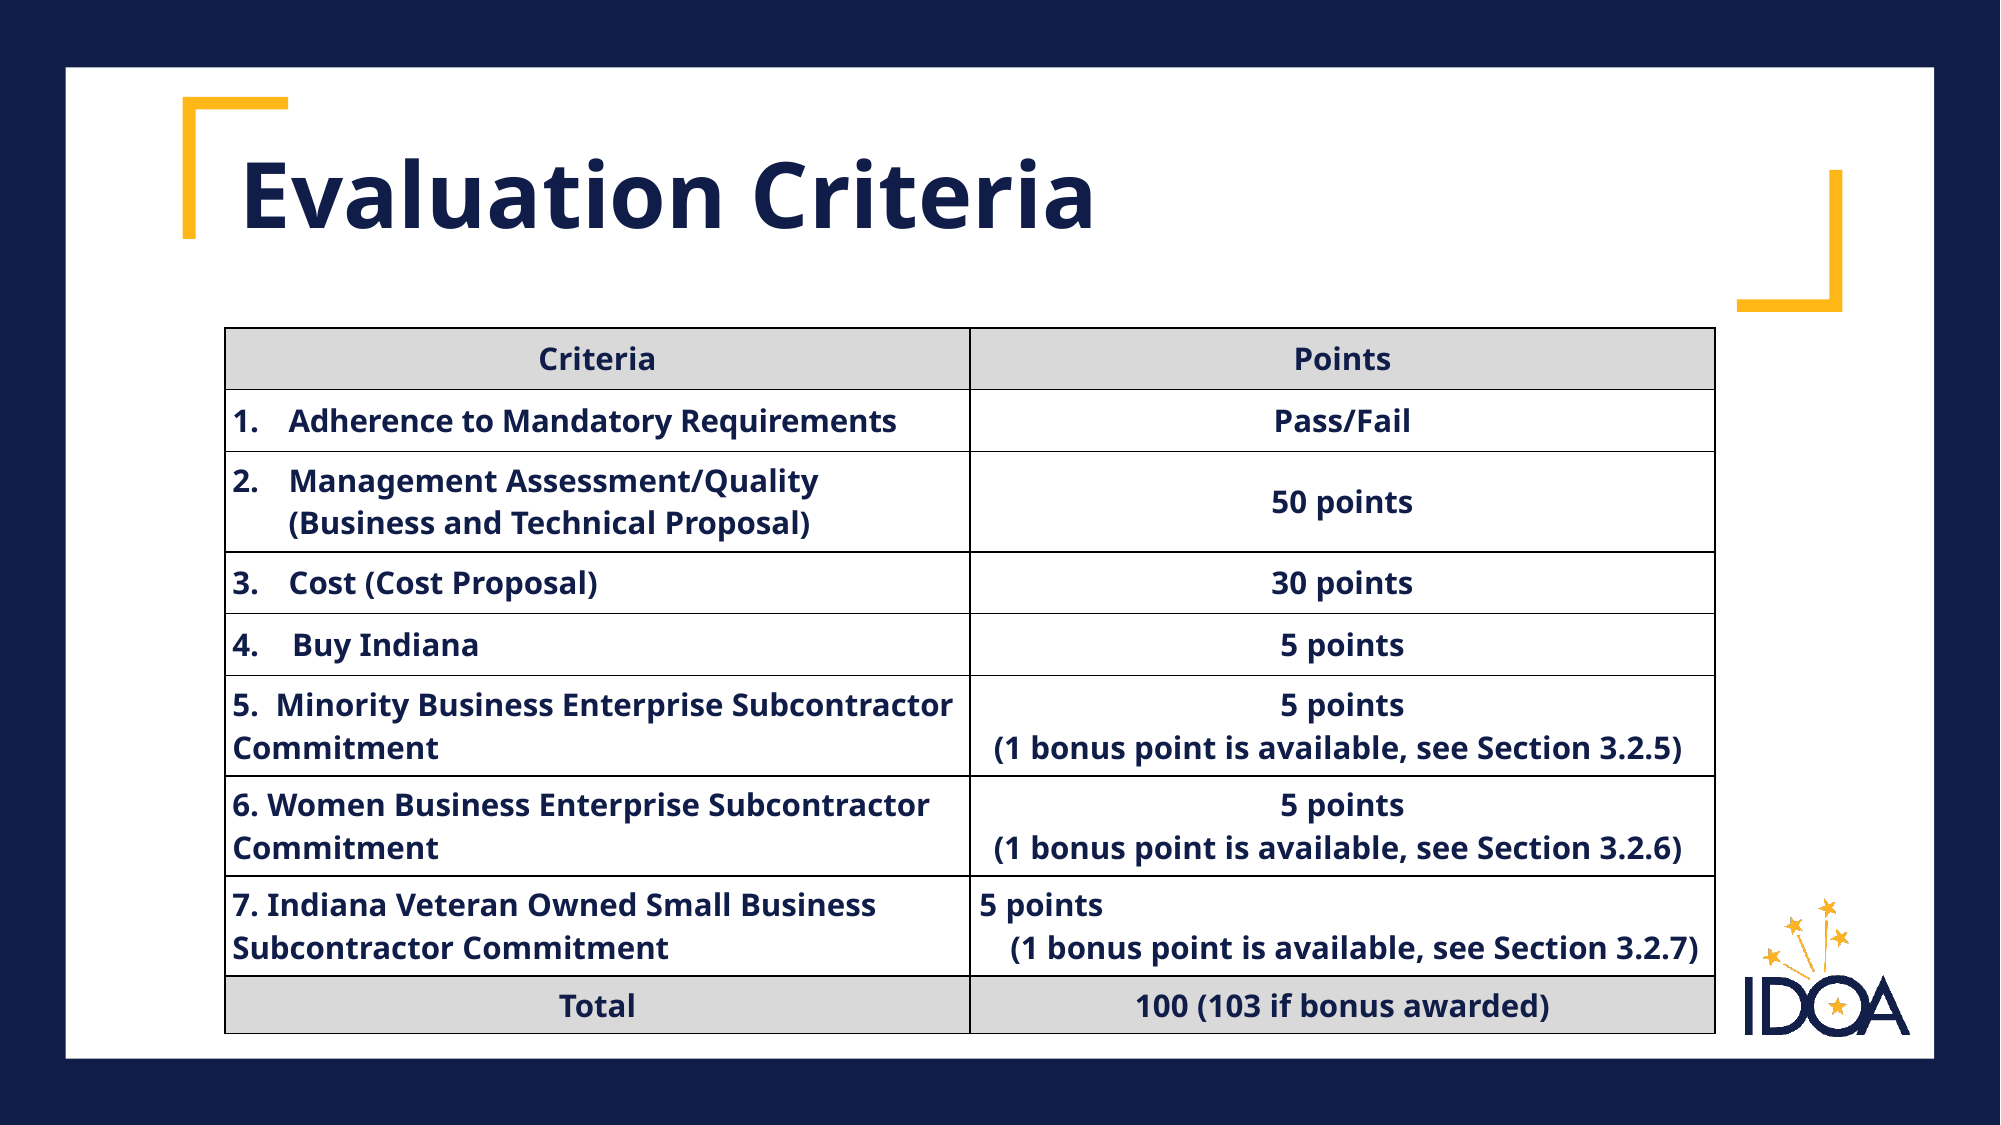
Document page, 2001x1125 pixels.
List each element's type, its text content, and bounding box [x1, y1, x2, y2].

table_cell Pass/Fail [971, 390, 1714, 451]
table_cell Total [226, 977, 969, 1033]
table_cell 7. Indiana Veteran Owned Small Business Subcontractor Commitment [226, 877, 969, 975]
table_cell 50 points [971, 452, 1714, 551]
table_cell Cost (Cost Proposal) [226, 553, 969, 613]
table_cell 30 points [971, 553, 1714, 613]
table_header Criteria [226, 329, 969, 389]
table_cell Management Assessment/Quality (Business and Technical Proposal) [226, 452, 969, 551]
table_cell 5. Minority Business Enterprise Subcontractor Commitment [226, 676, 969, 775]
table_cell 5 points (1 bonus point is available, see Section 3.2.7) [971, 877, 1714, 975]
table_cell 4. Buy Indiana [226, 614, 969, 675]
table_cell Adherence to Mandatory Requirements [226, 390, 969, 451]
table_cell 5 points (1 bonus point is available, see Section 3.2.6) [971, 777, 1714, 875]
table_cell 5 points [971, 614, 1714, 675]
table_header Points [971, 329, 1714, 389]
picture [1702, 857, 1959, 1114]
table_cell 100 (103 if bonus awarded) [971, 977, 1714, 1033]
table_cell 6. Women Business Enterprise Subcontractor Commitment [226, 777, 969, 875]
title Evaluation Criteria [225, 142, 1800, 279]
table_cell 5 points (1 bonus point is available, see Section 3.2.5) [971, 676, 1714, 775]
